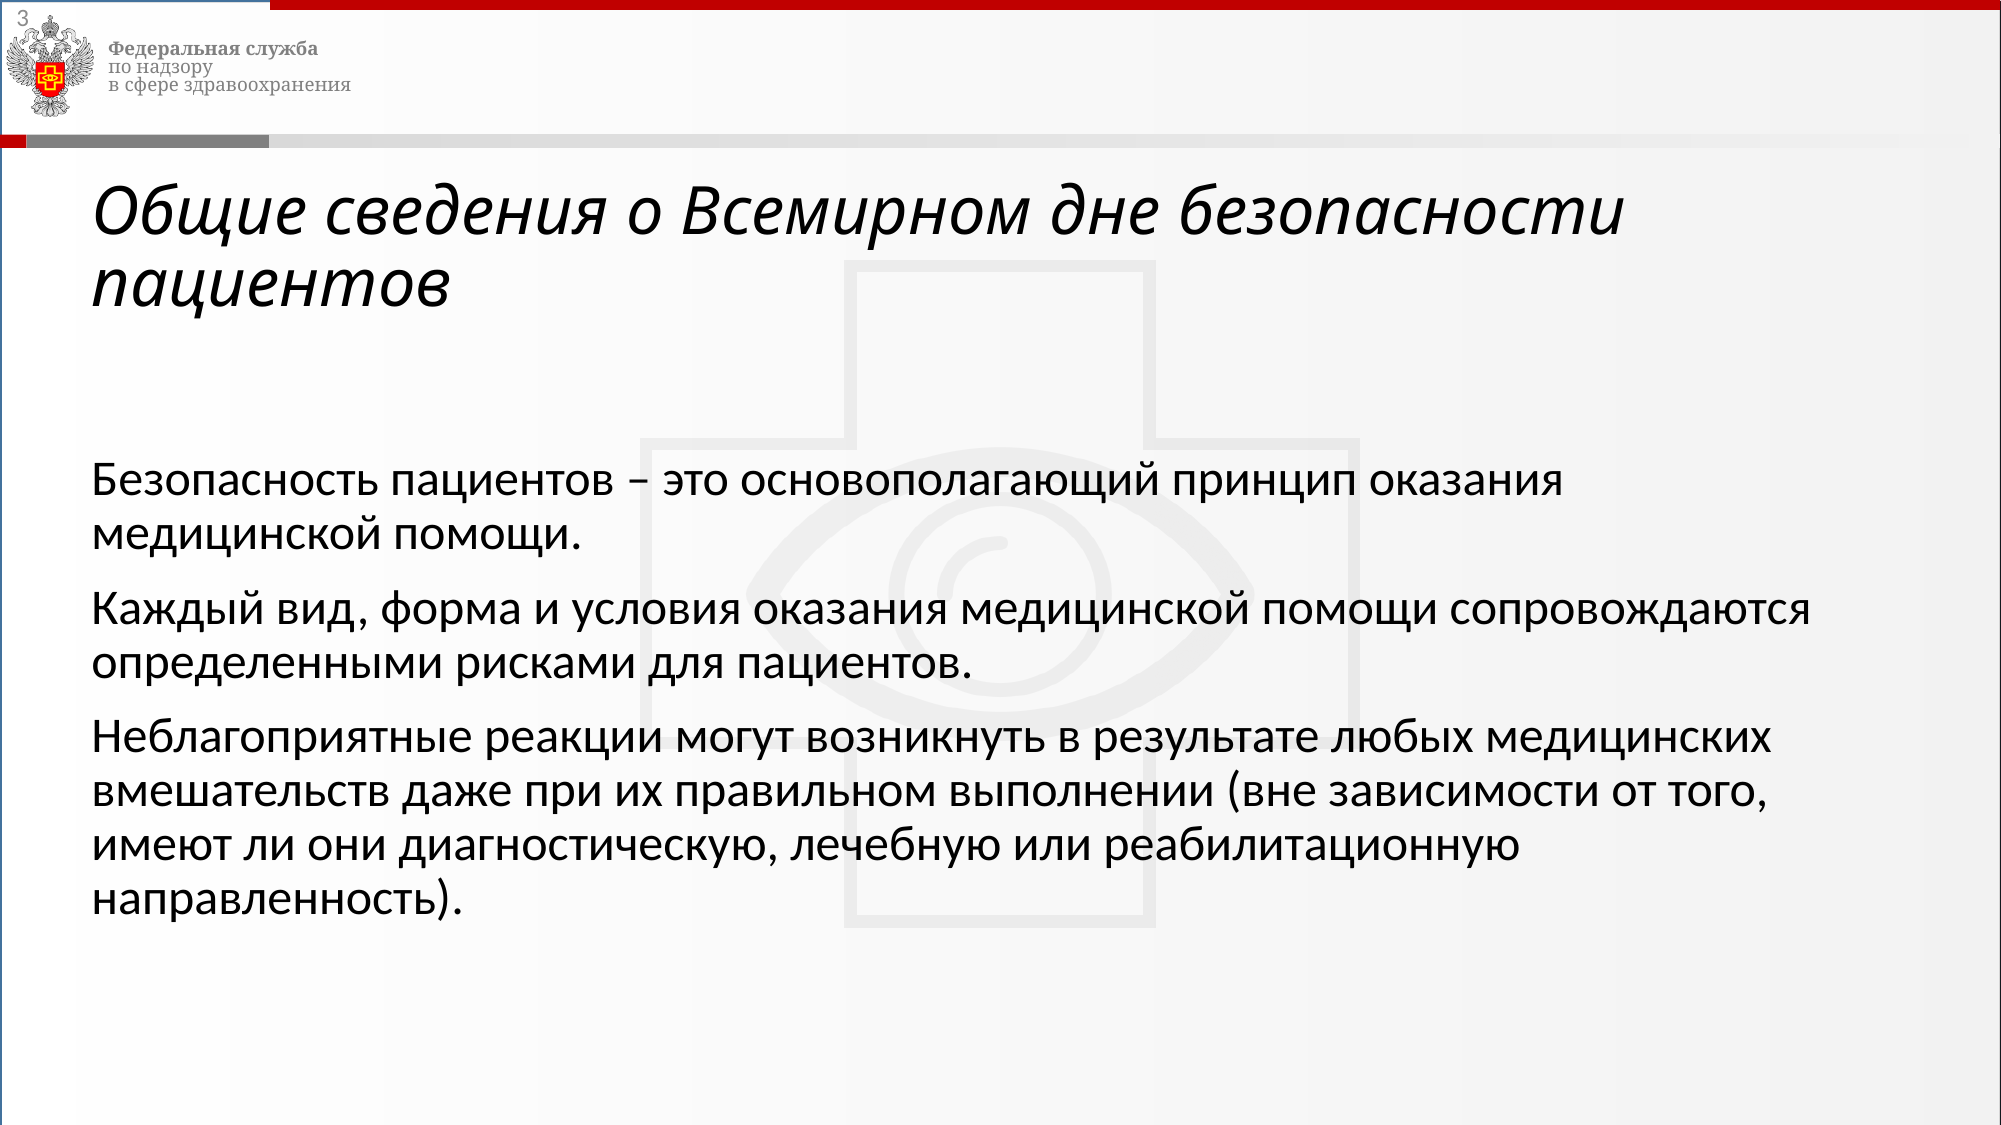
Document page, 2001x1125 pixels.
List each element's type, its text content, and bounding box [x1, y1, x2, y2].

title Общие сведения о Всемирном дне безопасности пациентов [76, 155, 1888, 329]
slide_number 3 [0, 0, 65, 47]
list Безопасность пациентов – это основополагающий принцип оказания медицинской помощи. Каждый вид, форма и условия оказания медицинской помощи сопровождаются определенными рисками для пациентов. Неблагоприятные реакции могут возникнуть в результате любых медицинских вмешательств даже при их правильном выполнении (вне зависимости от того, имеют ли они диагностическую, лечебную или реабилитационную направленность). [76, 390, 1874, 999]
picture [0, 15, 101, 117]
